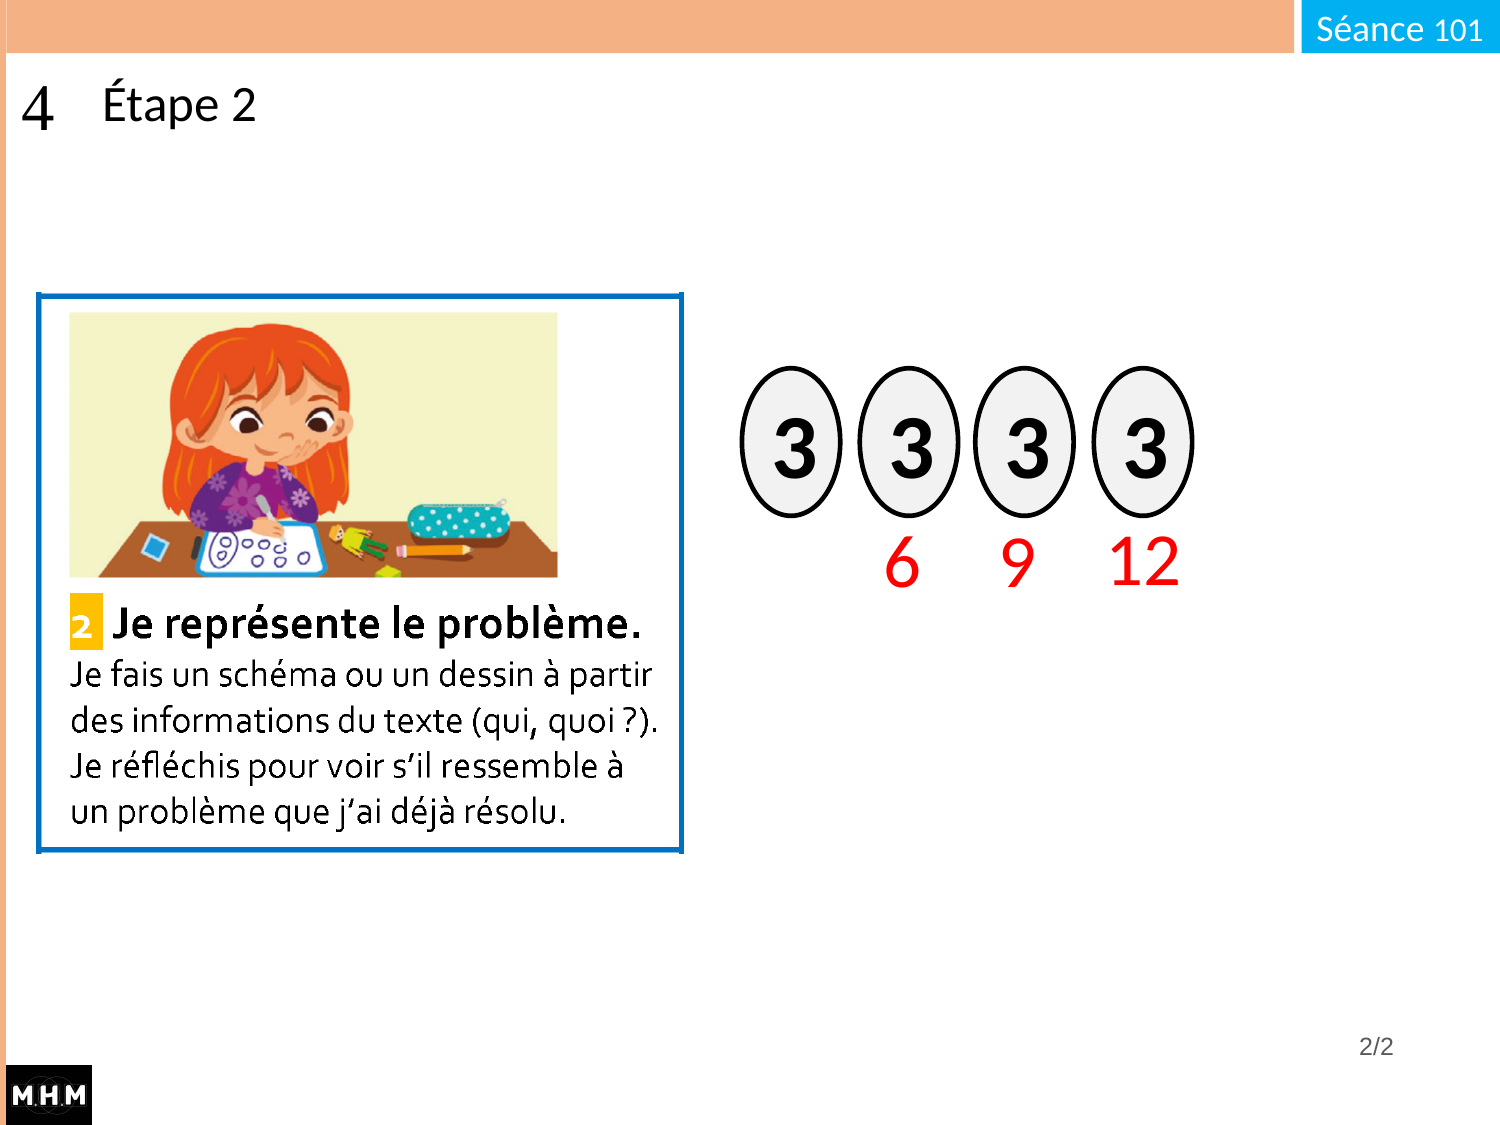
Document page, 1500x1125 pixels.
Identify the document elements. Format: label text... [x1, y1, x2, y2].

picture [34, 292, 685, 854]
text_box 3 [974, 367, 1075, 514]
text_box 3 [858, 367, 960, 513]
text_box 3 [1092, 367, 1194, 503]
text_box 6 [869, 504, 925, 610]
text_box 2/2 [1339, 1022, 1414, 1068]
picture [6, 1065, 92, 1125]
text_box 9 [984, 504, 1040, 610]
title Étape 2 [87, 32, 1382, 140]
text_box 12 [1090, 503, 1203, 608]
text_box 3 [740, 367, 842, 517]
